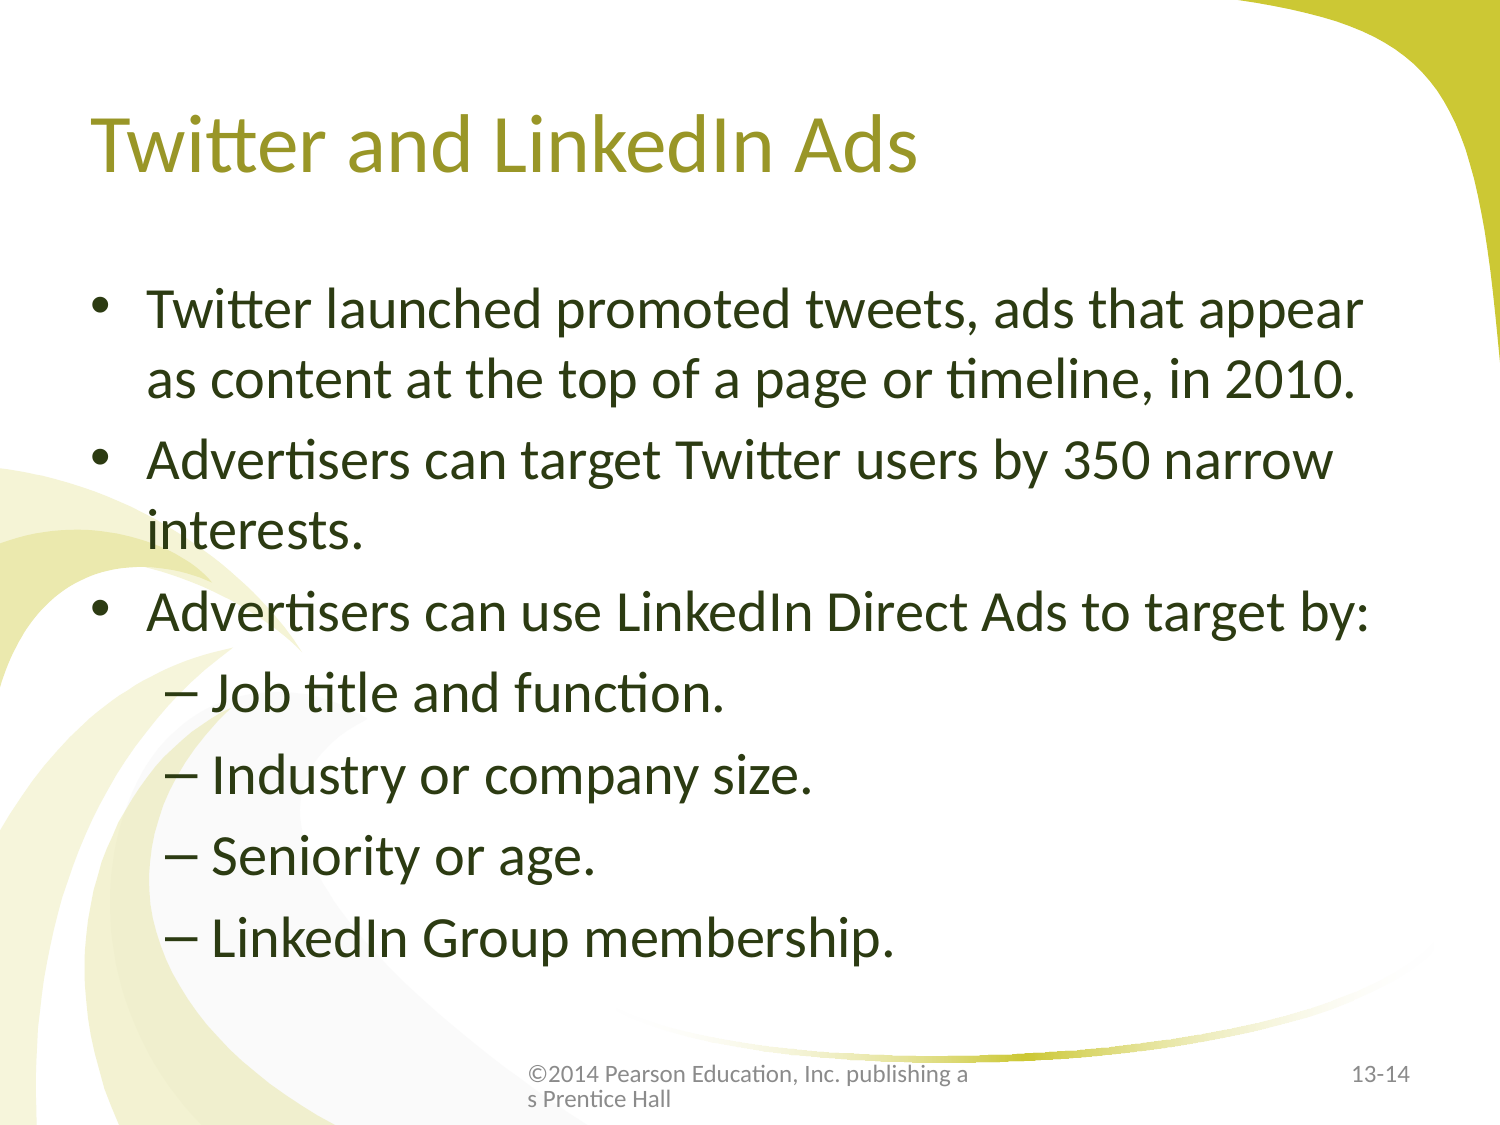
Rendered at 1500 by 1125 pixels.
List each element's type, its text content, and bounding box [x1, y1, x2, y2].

title Twitter and LinkedIn Ads [75, 45, 1425, 233]
list Twitter launched promoted tweets, ads that appear as content at the top of a page or timeline, in 2010. Advertisers can target Twitter users by 350 narrow interests. Advertisers can use LinkedIn Direct Ads to target by: Job title and function. Industry or company size. Seniority or age. LinkedIn Group membership. [75, 262, 1425, 1005]
slide_number 13-14 [1074, 1042, 1425, 1103]
footer ©2014 Pearson Education, Inc. publishing as Prentice Hall [512, 1042, 988, 1103]
